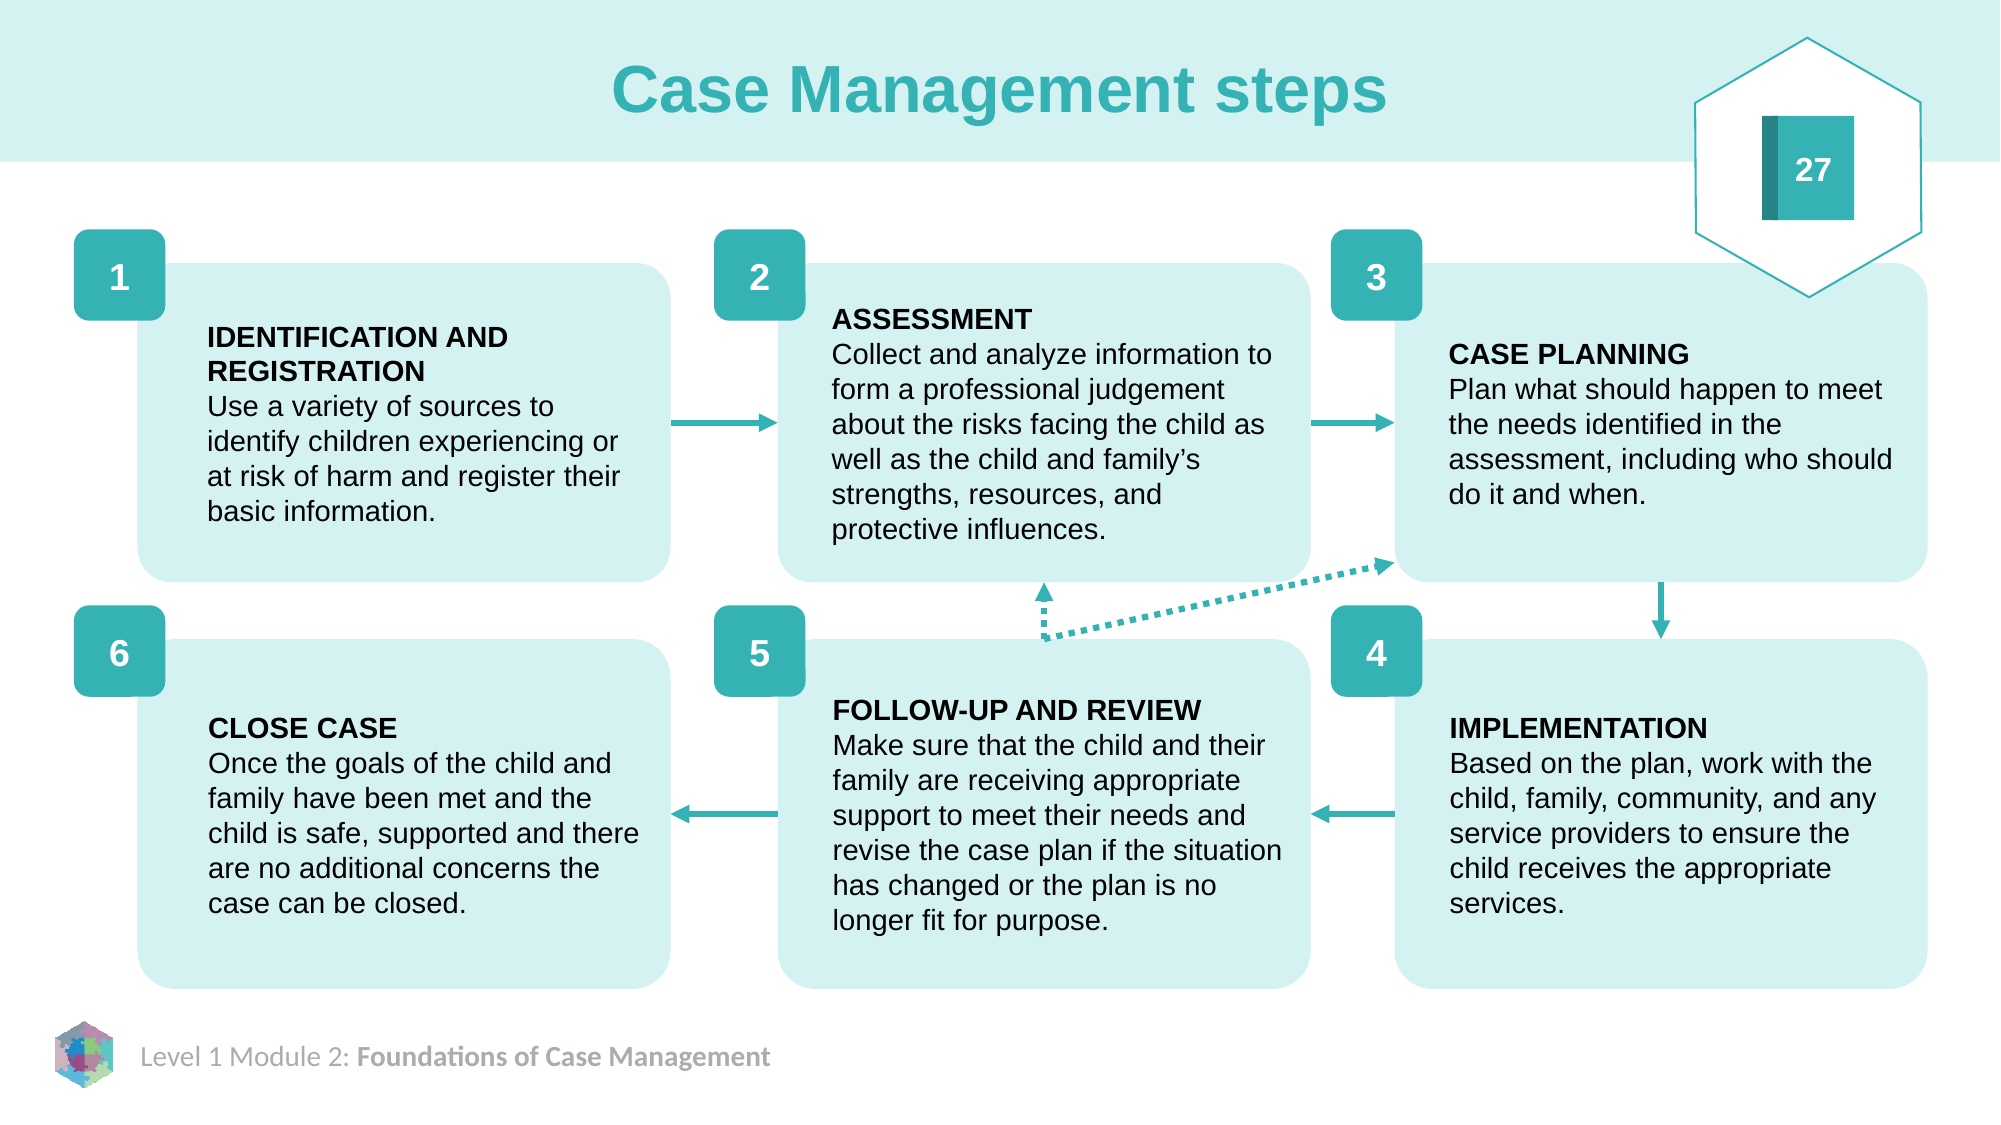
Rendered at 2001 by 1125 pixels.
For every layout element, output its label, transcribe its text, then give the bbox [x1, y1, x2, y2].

text_box 2 [713, 228, 807, 322]
text_box CLOSE CASE Once the goals of the child and family have been met and the child is safe, supported and there are no additional concerns the case can be closed. [136, 638, 672, 991]
text_box 4 [1329, 604, 1424, 698]
text_box IDENTIFICATION AND REGISTRATION Use a variety of sources to identify children experiencing or at risk of harm and register their basic information. [136, 261, 672, 584]
title Case Management steps [137, 19, 1863, 163]
text_box CASE PLANNING Plan what should happen to meet the needs identified in the assessment, including who should do it and when. [1393, 261, 1929, 584]
picture [55, 1021, 113, 1088]
text_box IMPLEMENTATION Based on the plan, work with the child, family, community, and any service providers to ensure the child receives the appropriate services. [1393, 638, 1929, 991]
text_box ASSESSMENT Collect and analyze information to form a professional judgement about the risks facing the child as well as the child and family’s strengths, resources, and protective influences. [776, 261, 1312, 584]
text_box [1044, 562, 1395, 640]
text_box 5 [713, 604, 807, 698]
text_box 1 [72, 228, 167, 322]
text_box 3 [1329, 228, 1424, 322]
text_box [1677, 55, 1939, 280]
text_box FOLLOW-UP AND REVIEW Make sure that the child and their family are receiving appropriate support to meet their needs and revise the case plan if the situation has changed or the plan is no longer fit for purpose. [776, 638, 1312, 991]
text_box 6 [72, 604, 167, 698]
